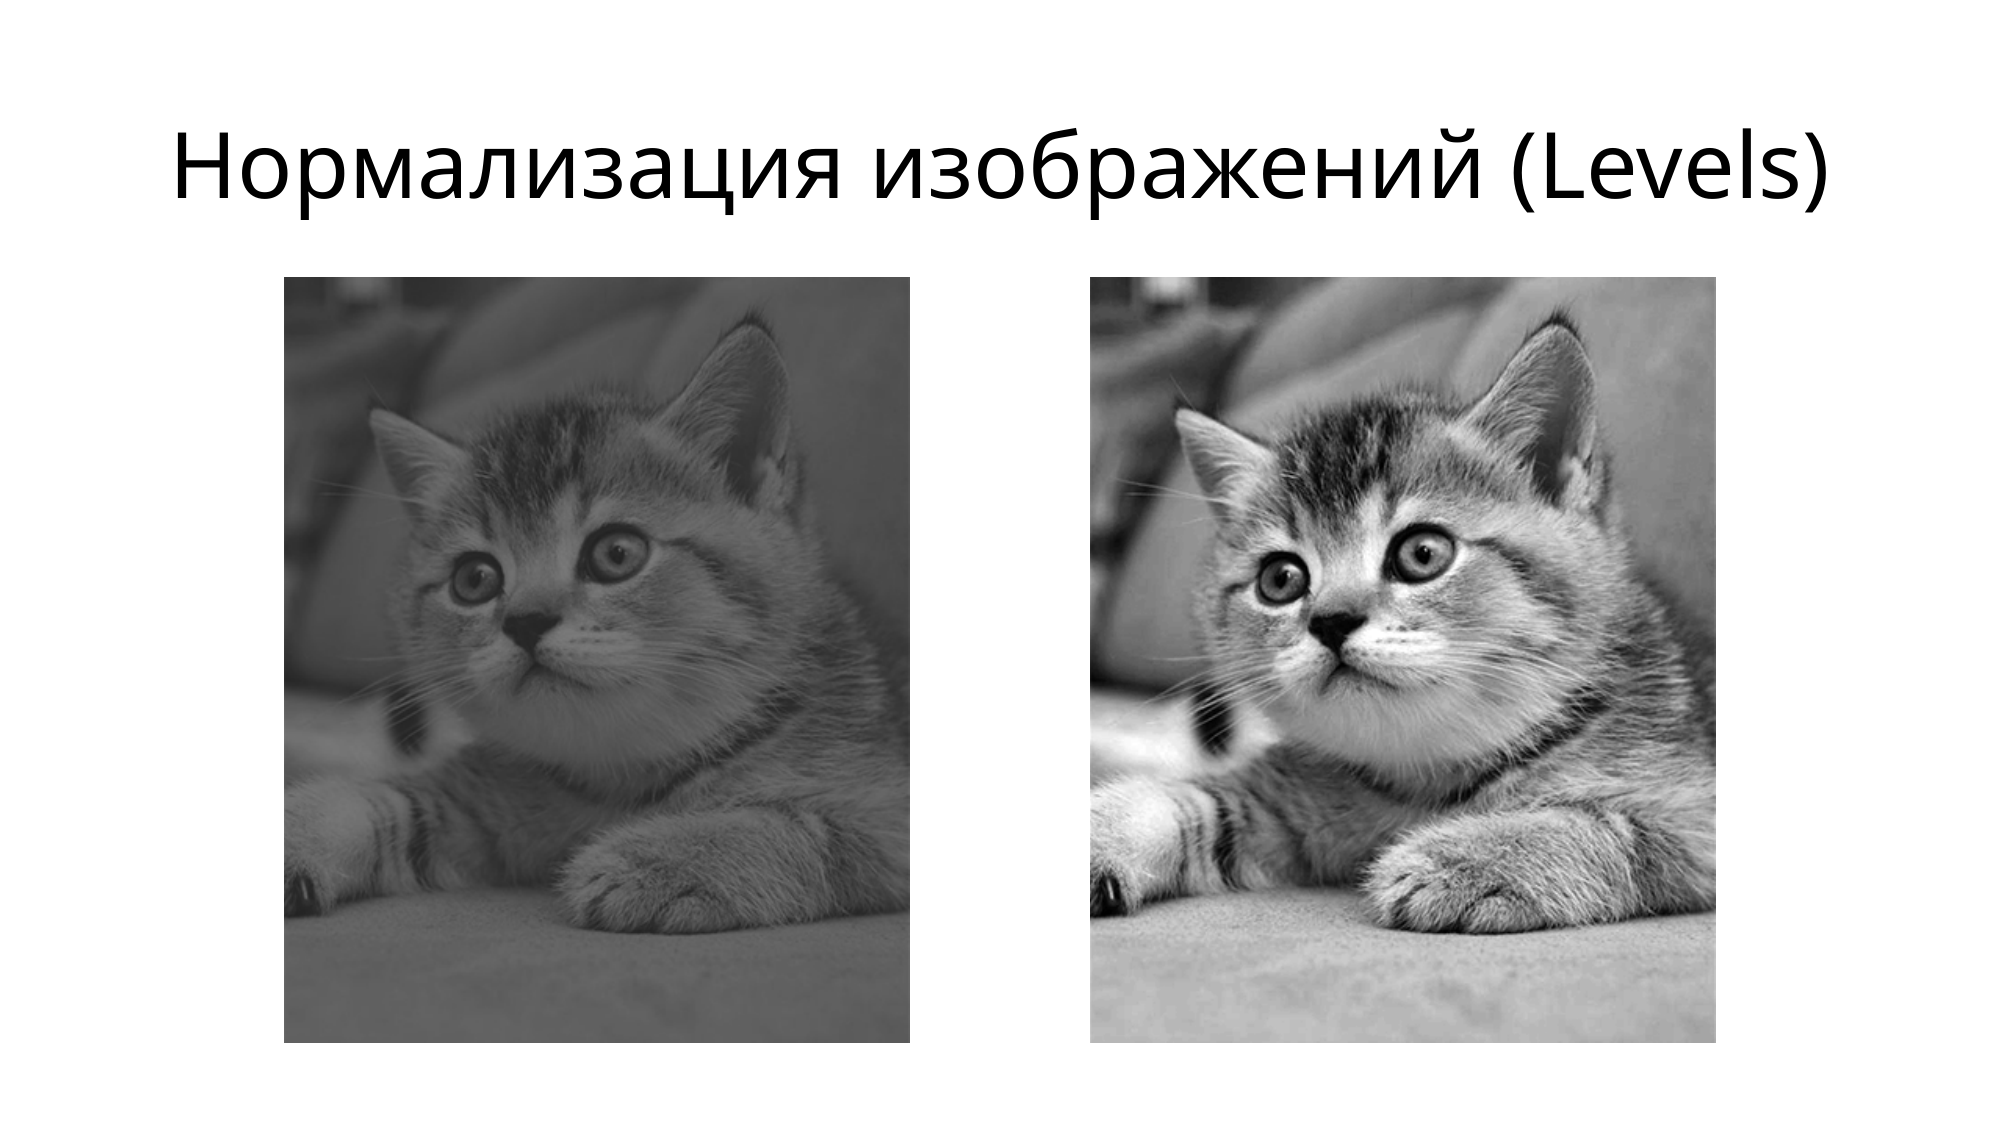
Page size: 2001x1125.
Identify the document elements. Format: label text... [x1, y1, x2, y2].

title Нормализация изображений (Levels) [137, 59, 1863, 278]
picture [1090, 277, 1716, 1043]
picture [284, 277, 910, 1043]
